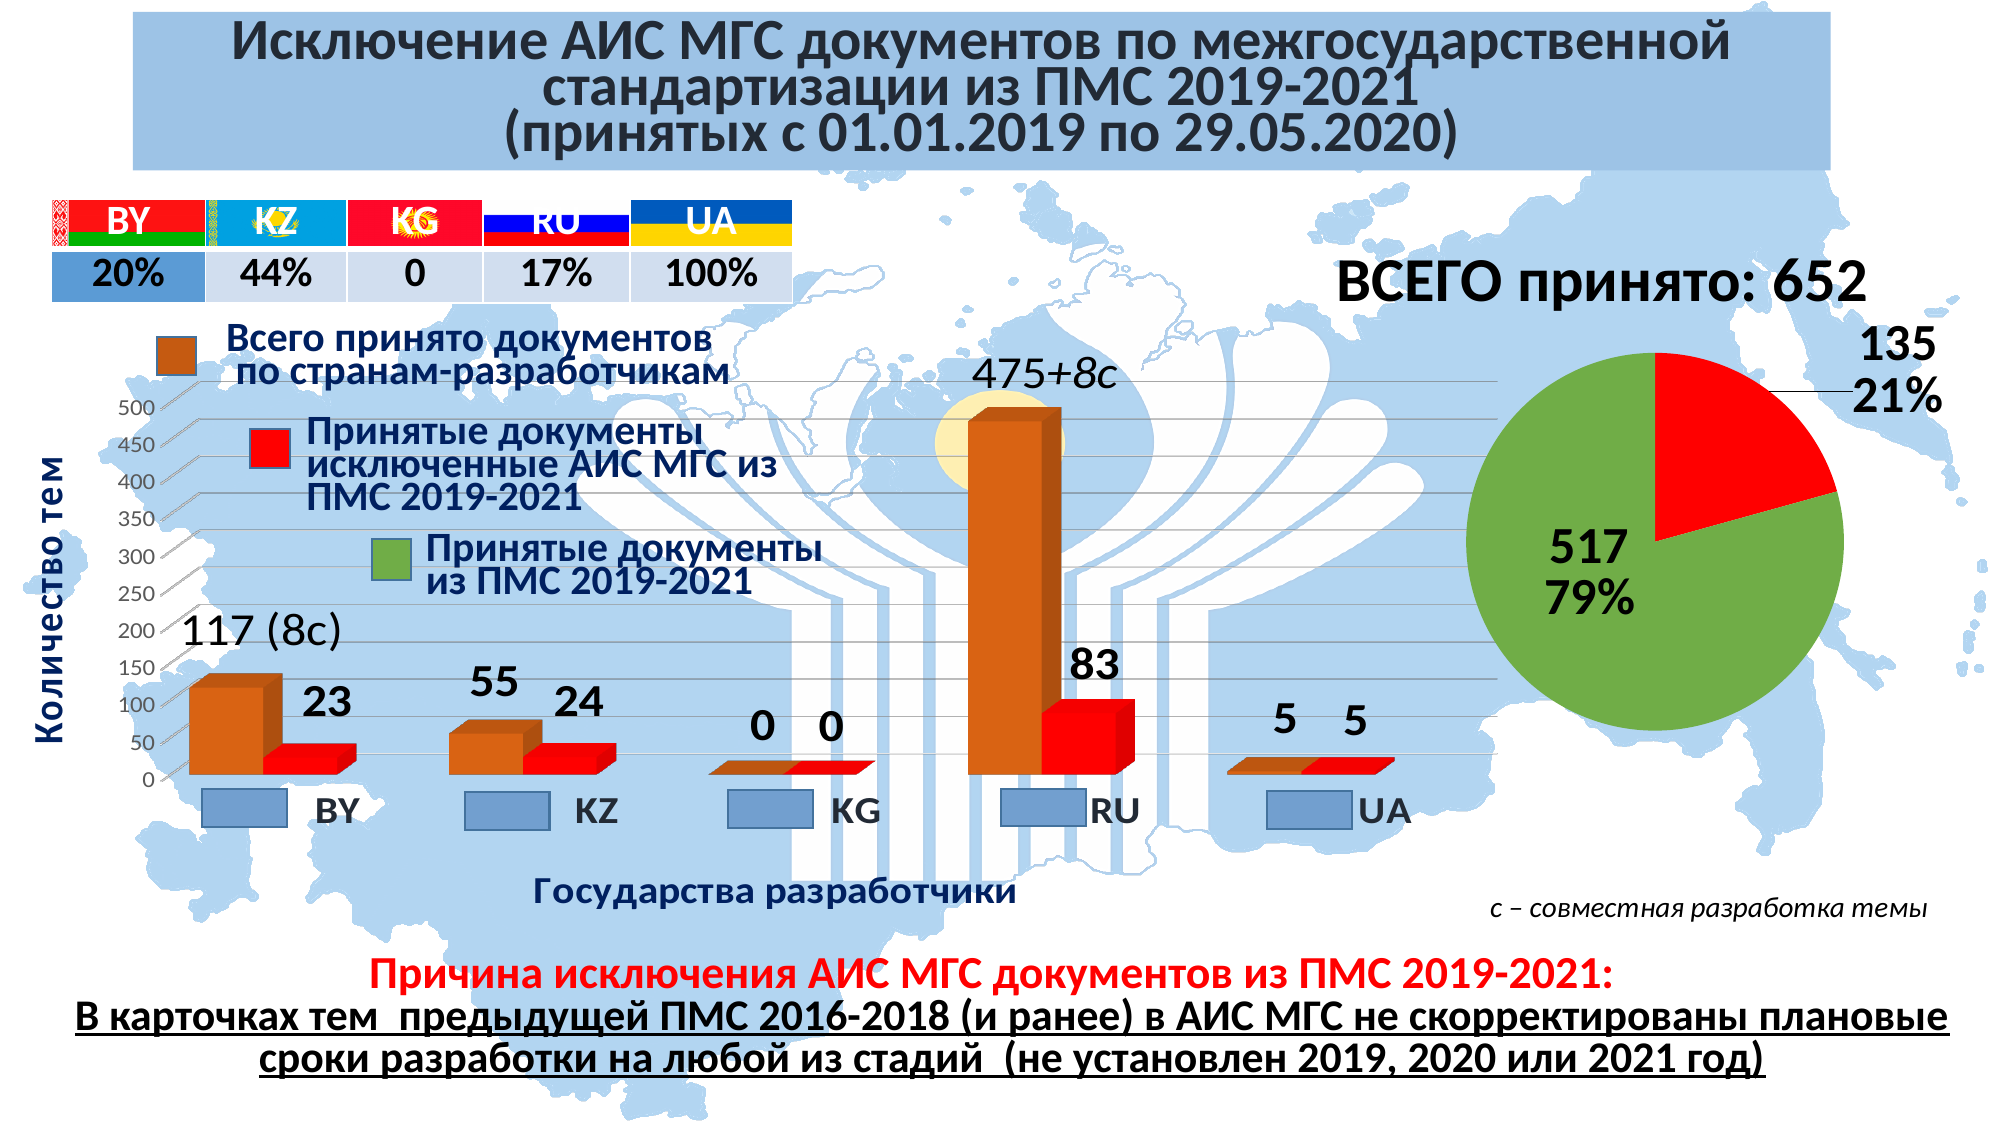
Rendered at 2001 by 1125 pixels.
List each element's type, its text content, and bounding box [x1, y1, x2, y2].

table_header RU [484, 200, 629, 246]
chart [0, 281, 2000, 926]
table_header UA [631, 200, 792, 246]
text_box Всего принято документов по странам-разработчикам [211, 318, 962, 327]
table_cell 100% [631, 252, 792, 302]
table_cell 44% [206, 252, 346, 302]
title Исключение АИС МГС документов по межгосударственной стандартизации из ПМС 2019-2021 (принятых с 01.01.2019 по 29.05.2020) [132, 11, 1831, 171]
table_header KG [348, 200, 482, 246]
table_cell 17% [484, 252, 629, 302]
table_cell 20% [52, 252, 205, 302]
table_header BY [52, 200, 205, 246]
text_box ВСЕГО принято: 652 [1322, 231, 1969, 281]
table_header KZ [206, 200, 346, 246]
text_box с – совместная разработка темы [1475, 881, 1969, 931]
text_box Причина исключения АИС МГС документов из ПМС 2019-2021: В карточках тем предыдущей ПМС 2016-2018 (и ранее) в АИС МГС не скорректированы плановые сроки разработки на любой из стадий (не установлен 2019, 2020 или 2021 год) [56, 948, 1969, 1089]
table_cell 0 [348, 252, 482, 302]
